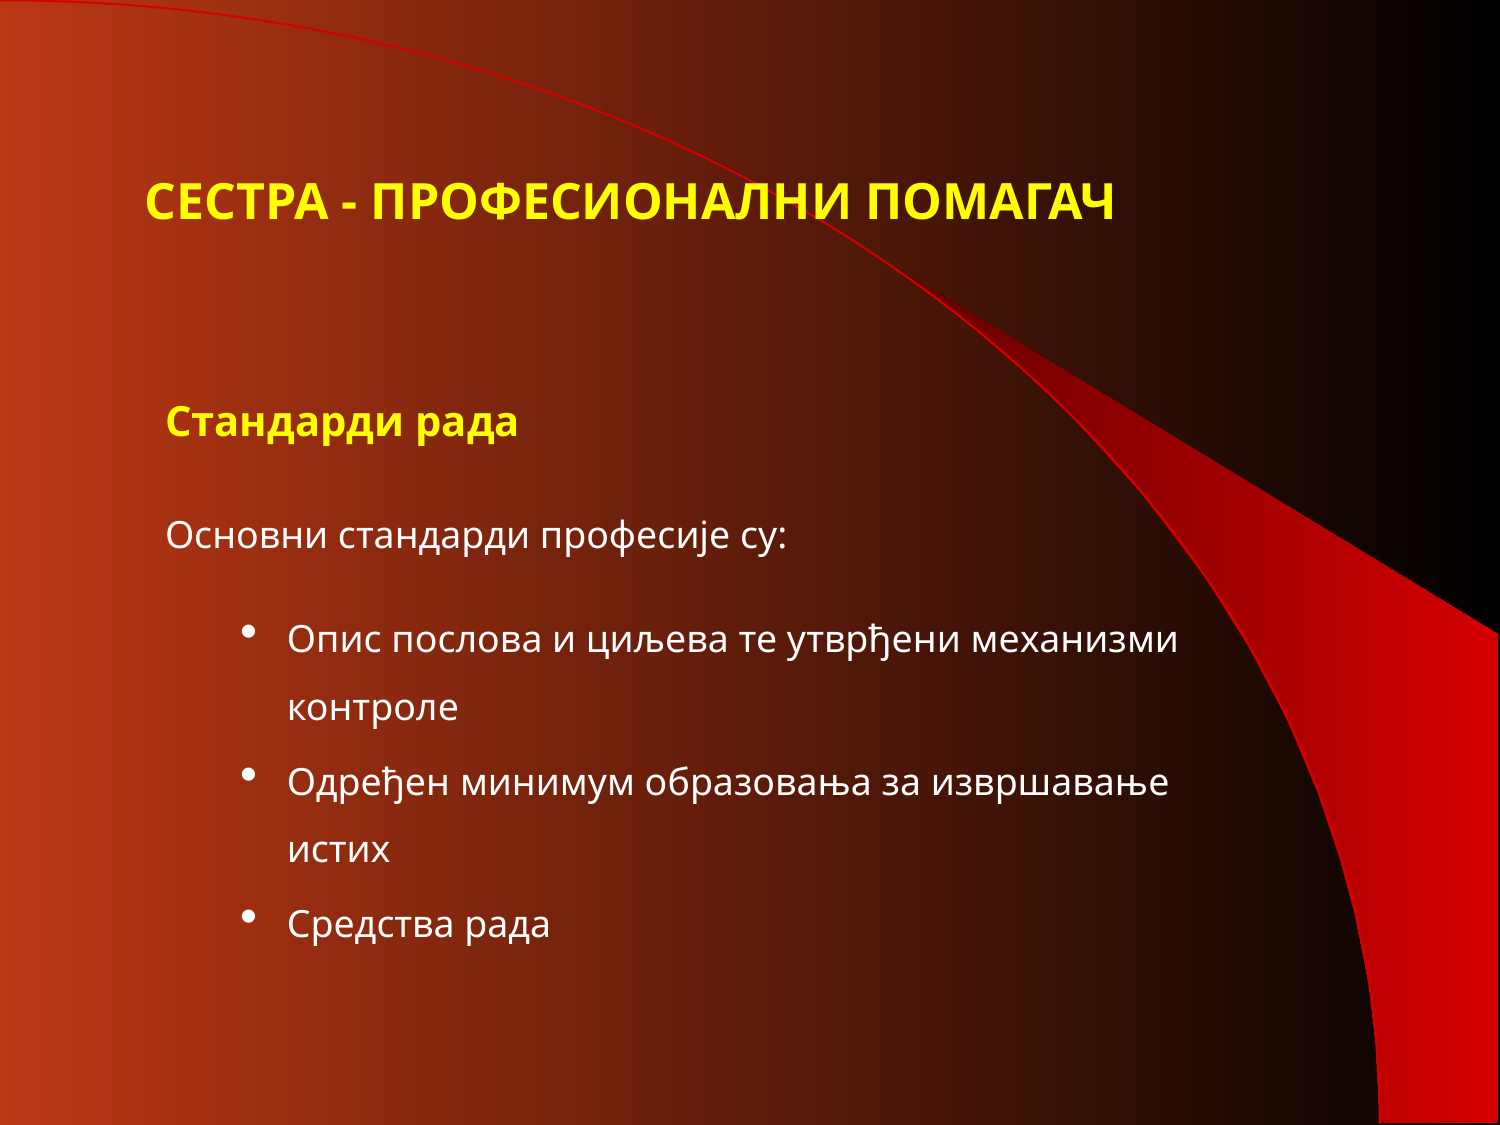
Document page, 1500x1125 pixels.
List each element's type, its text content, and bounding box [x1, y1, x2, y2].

list Стандарди рада Основни стандарди професије су: Опис послова и циљева те утврђени механизми контроле Одређен минимум образовања за извршавање истих Средства рада [150, 387, 1288, 925]
title СЕСТРА - ПРОФЕСИОНАЛНИ ПОМАГАЧ [74, 137, 1188, 263]
